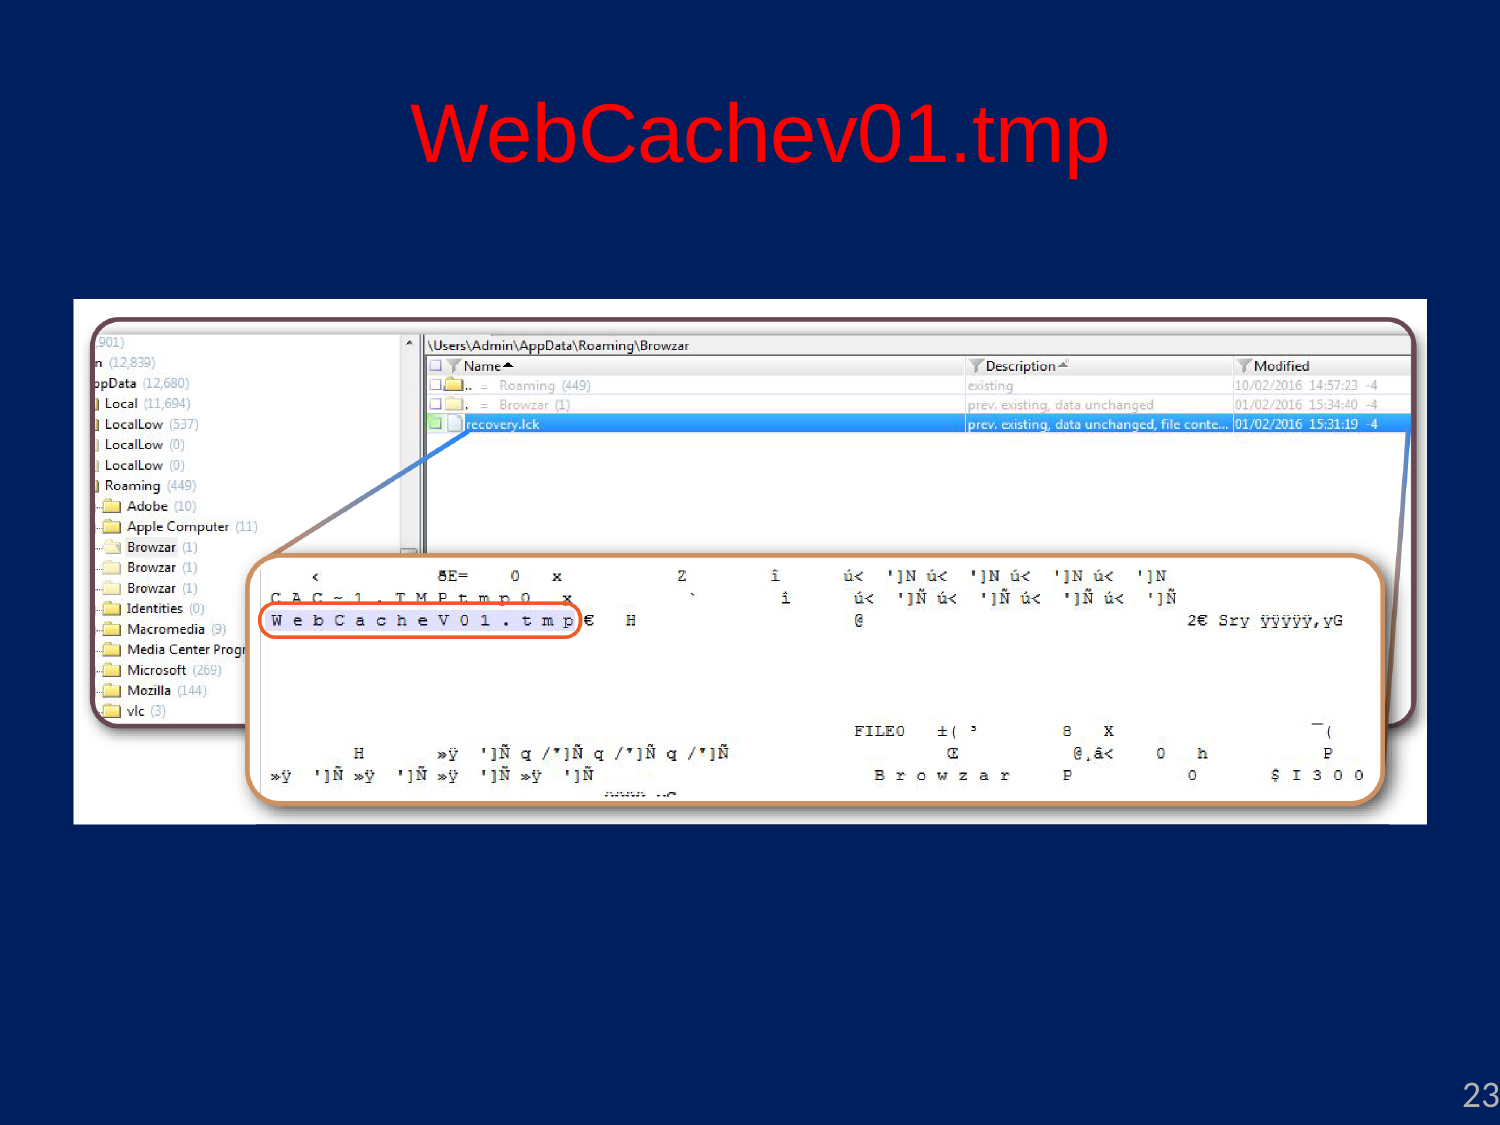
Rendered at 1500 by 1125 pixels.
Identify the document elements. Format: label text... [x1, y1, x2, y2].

title WebCachev01.tmp [44, 53, 1456, 267]
picture [73, 299, 1427, 826]
slide_number 23 [1437, 1069, 1500, 1125]
